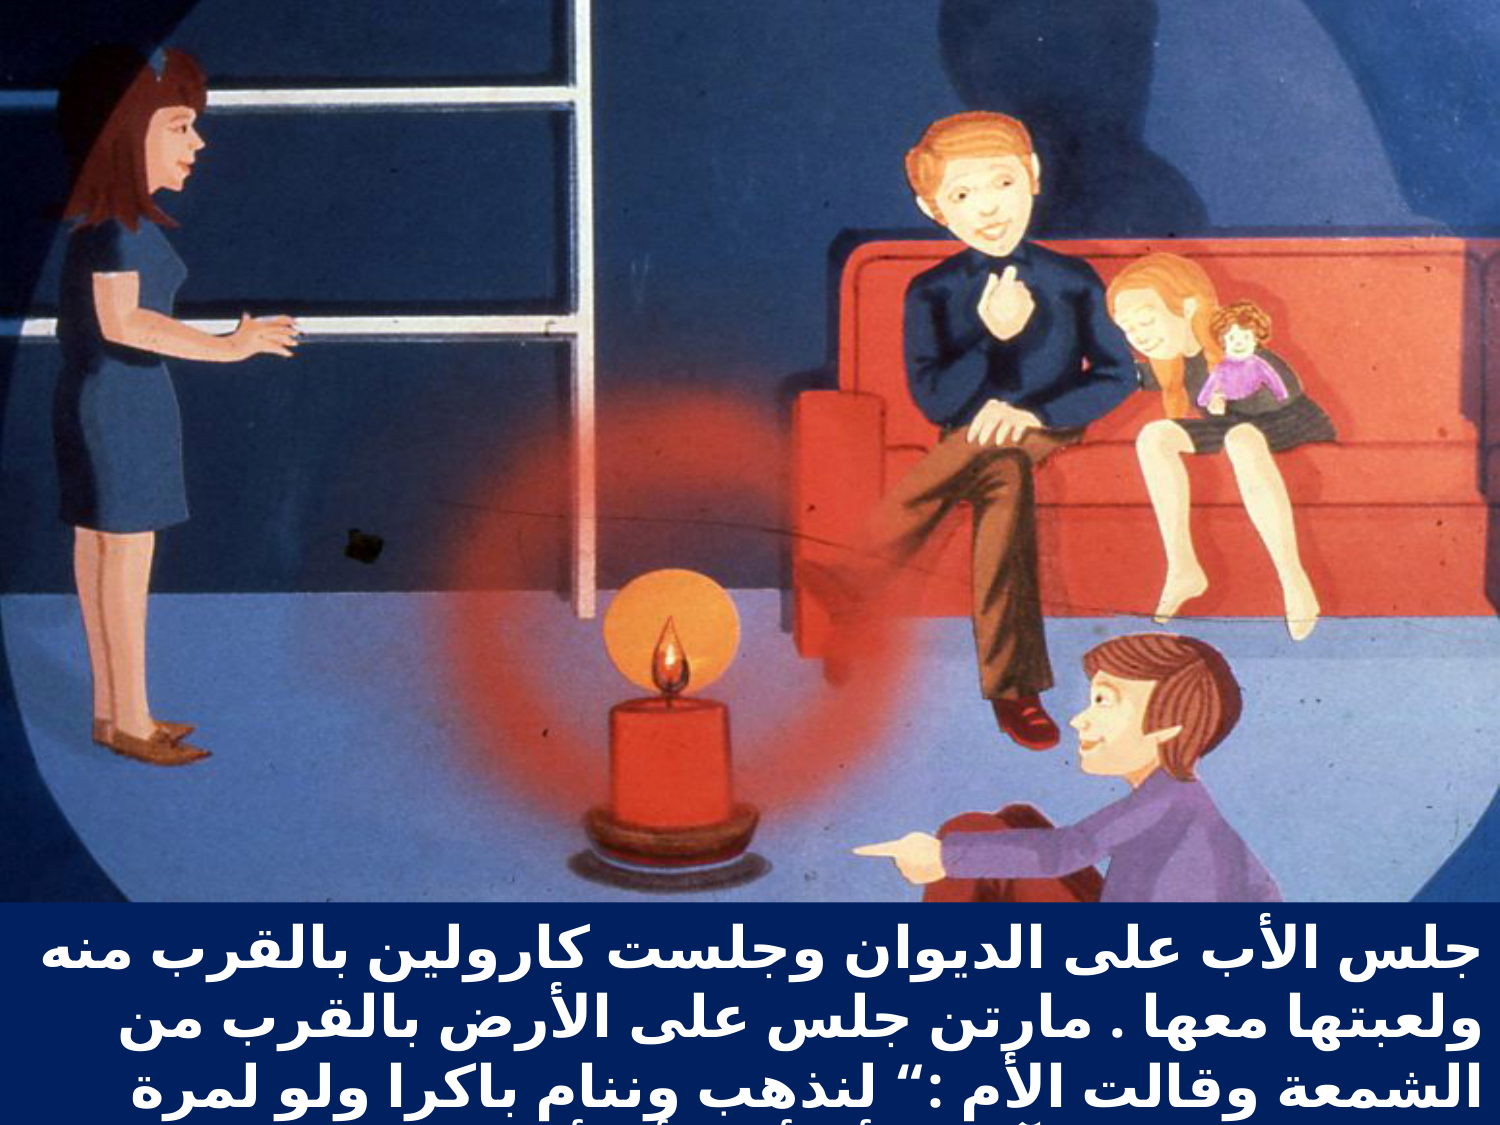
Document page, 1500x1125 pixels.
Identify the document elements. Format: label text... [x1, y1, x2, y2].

picture [0, 0, 1500, 903]
text_box جلس الأب على الديوان وجلست كارولين بالقرب منه ولعبتها معها . مارتن جلس على الأرض بالقرب من الشمعة وقالت الأم :“ لنذهب وننام باكرا ولو لمرة واحدة . مارتن:“ آه كلا أنا أريد أن أنظر الى الشمعة. [0, 909, 1500, 1125]
